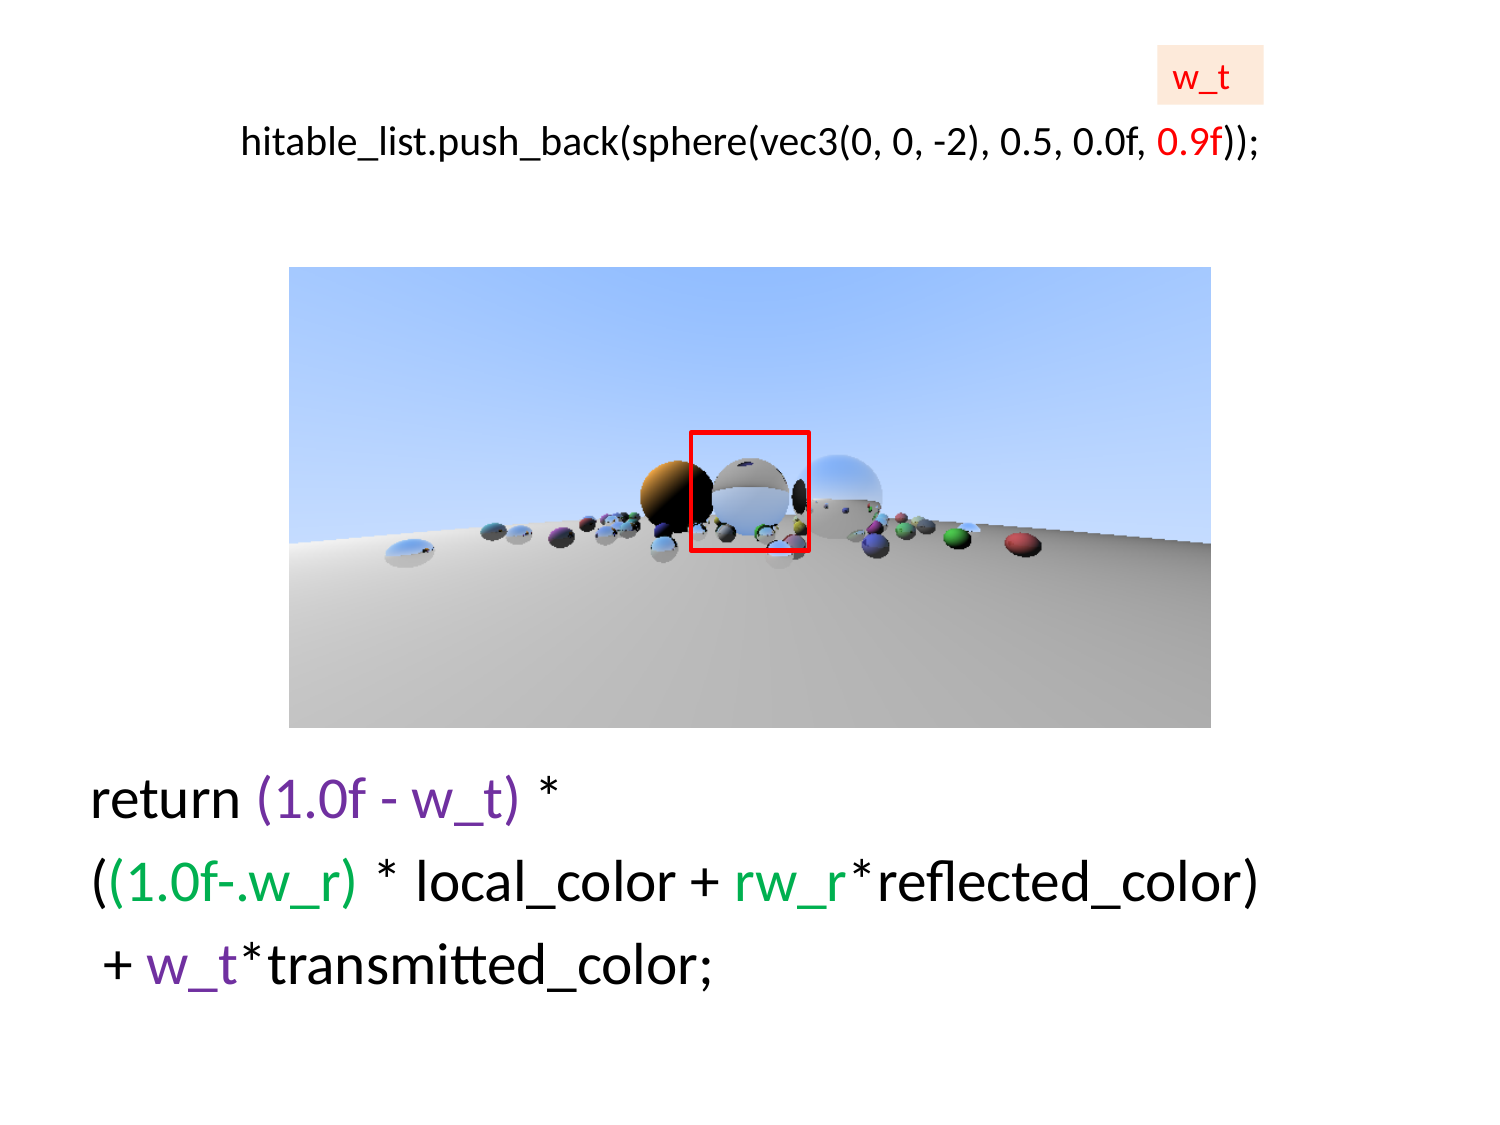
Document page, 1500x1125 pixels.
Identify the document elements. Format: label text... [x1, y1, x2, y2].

title hitable_list.push_back(sphere(vec3(0, 0, -2), 0.5, 0.0f, 0.9f)); [75, 45, 1425, 233]
picture [289, 266, 1211, 728]
text_box w_t [1157, 45, 1264, 105]
list return (1.0f - w_t) * ((1.0f-.w_r) * local_color + rw_r*reflected_color) + w_t*transmitted_color; [75, 751, 1425, 1005]
